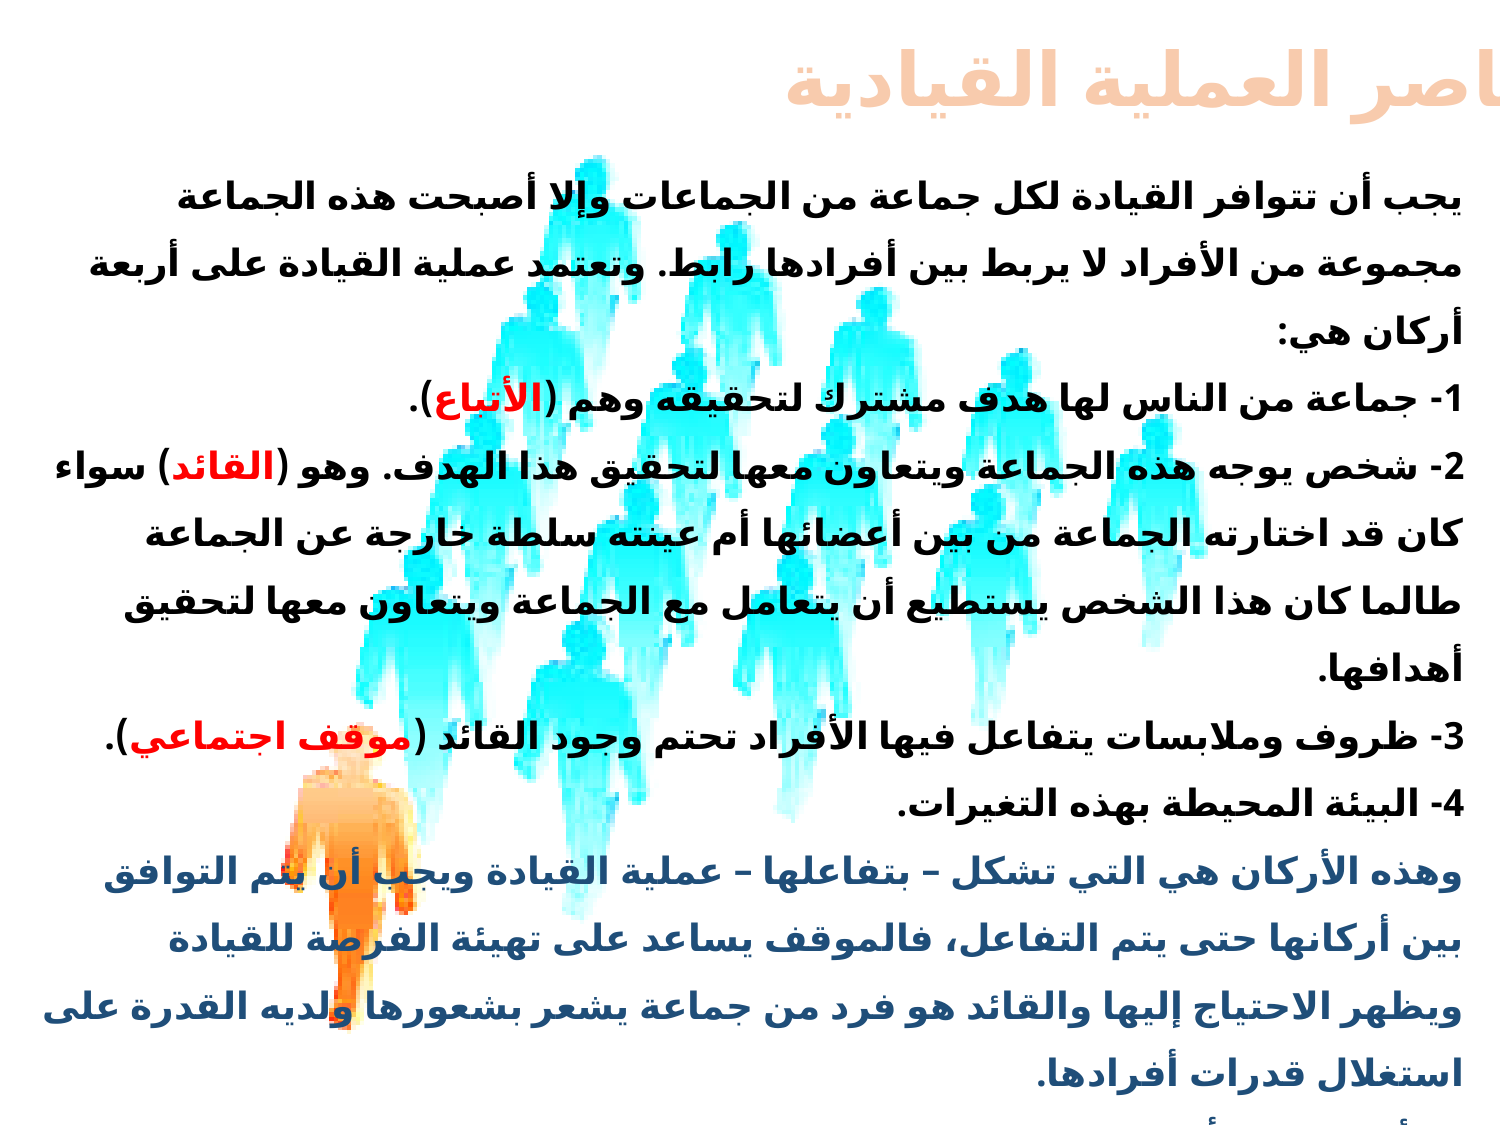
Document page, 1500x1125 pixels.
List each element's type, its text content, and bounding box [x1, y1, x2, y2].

picture [232, 120, 1270, 1061]
text_box يجب أن تتوافر القيادة لكل جماعة من الجماعات وإلا أصبحت هذه الجماعة مجموعة من الأفراد لا يربط بين أفرادها رابط. وتعتمد عملية القيادة على أربعة أركان هي: 1- جماعة من الناس لها هدف مشترك لتحقيقه وهم (الأتباع). 2- شخص يوجه هذه الجماعة ويتعاون معها لتحقيق هذا الهدف. وهو (القائد) سواء كان قد اختارته الجماعة من بين أعضائها أم عينته سلطة خارجة عن الجماعة طالما كان هذا الشخص يستطيع أن يتعامل مع الجماعة ويتعاون معها لتحقيق أهدافها. 3- ظروف وملابسات يتفاعل فيها الأفراد تحتم وجود القائد (موقف اجتماعي). 4- البيئة المحيطة بهذه التغيرات. وهذه الأركان هي التي تشكل – بتفاعلها – عملية القيادة ويجب أن يتم التوافق بين أركانها حتى يتم التفاعل، فالموقف يساعد على تهيئة الفرصة للقيادة ويظهر الاحتياج إليها والقائد هو فرد من جماعة يشعر بشعورها ولديه القدرة على استغلال قدرات أفرادها. والأفراد يجب أن يكون لديهم شعور بالحاجة إلى القيادة والاستعداد للتعاون مع القائد في الموقف الذي يتفاعلون فيه (الحيالي ,ياسين 2004 ). [22, 142, 1480, 1125]
text_box عناصر العملية القيادية [768, 24, 1500, 130]
